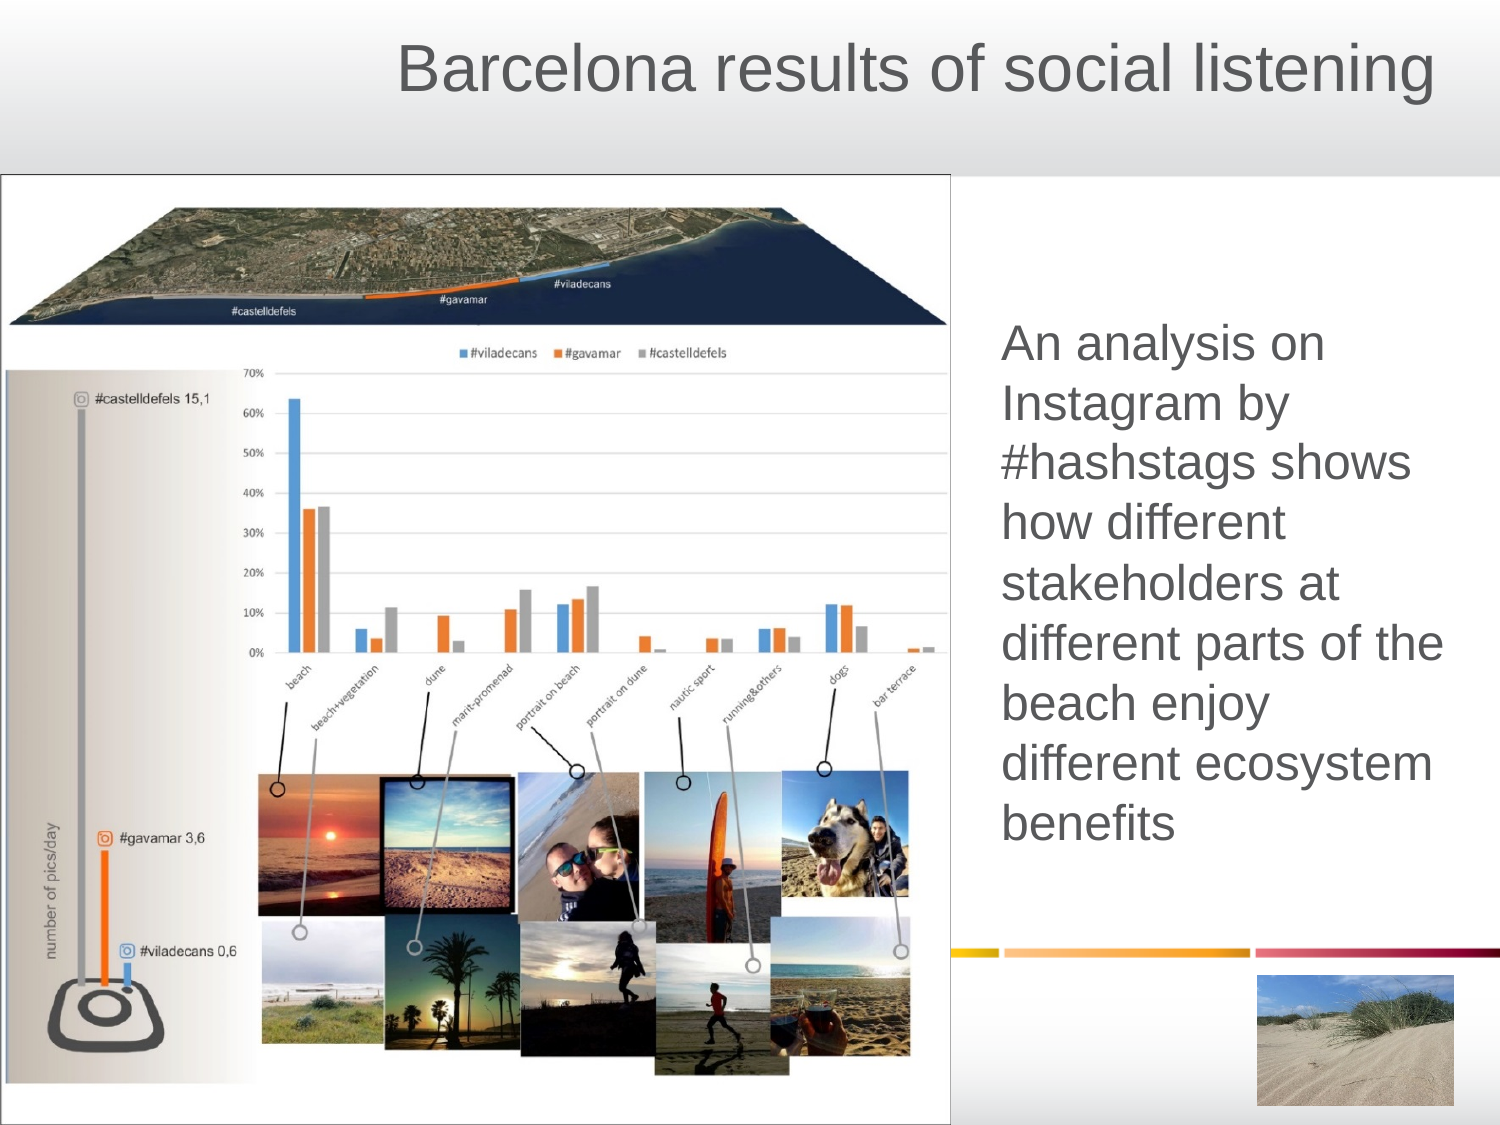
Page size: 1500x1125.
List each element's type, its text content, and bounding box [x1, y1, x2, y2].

text_box An analysis on Instagram by #hashstags shows how different stakeholders at different parts of the beach enjoy different ecosystem benefits [986, 302, 1468, 858]
title Barcelona results of social listening [62, 29, 1438, 176]
picture [0, 0, 1500, 1125]
